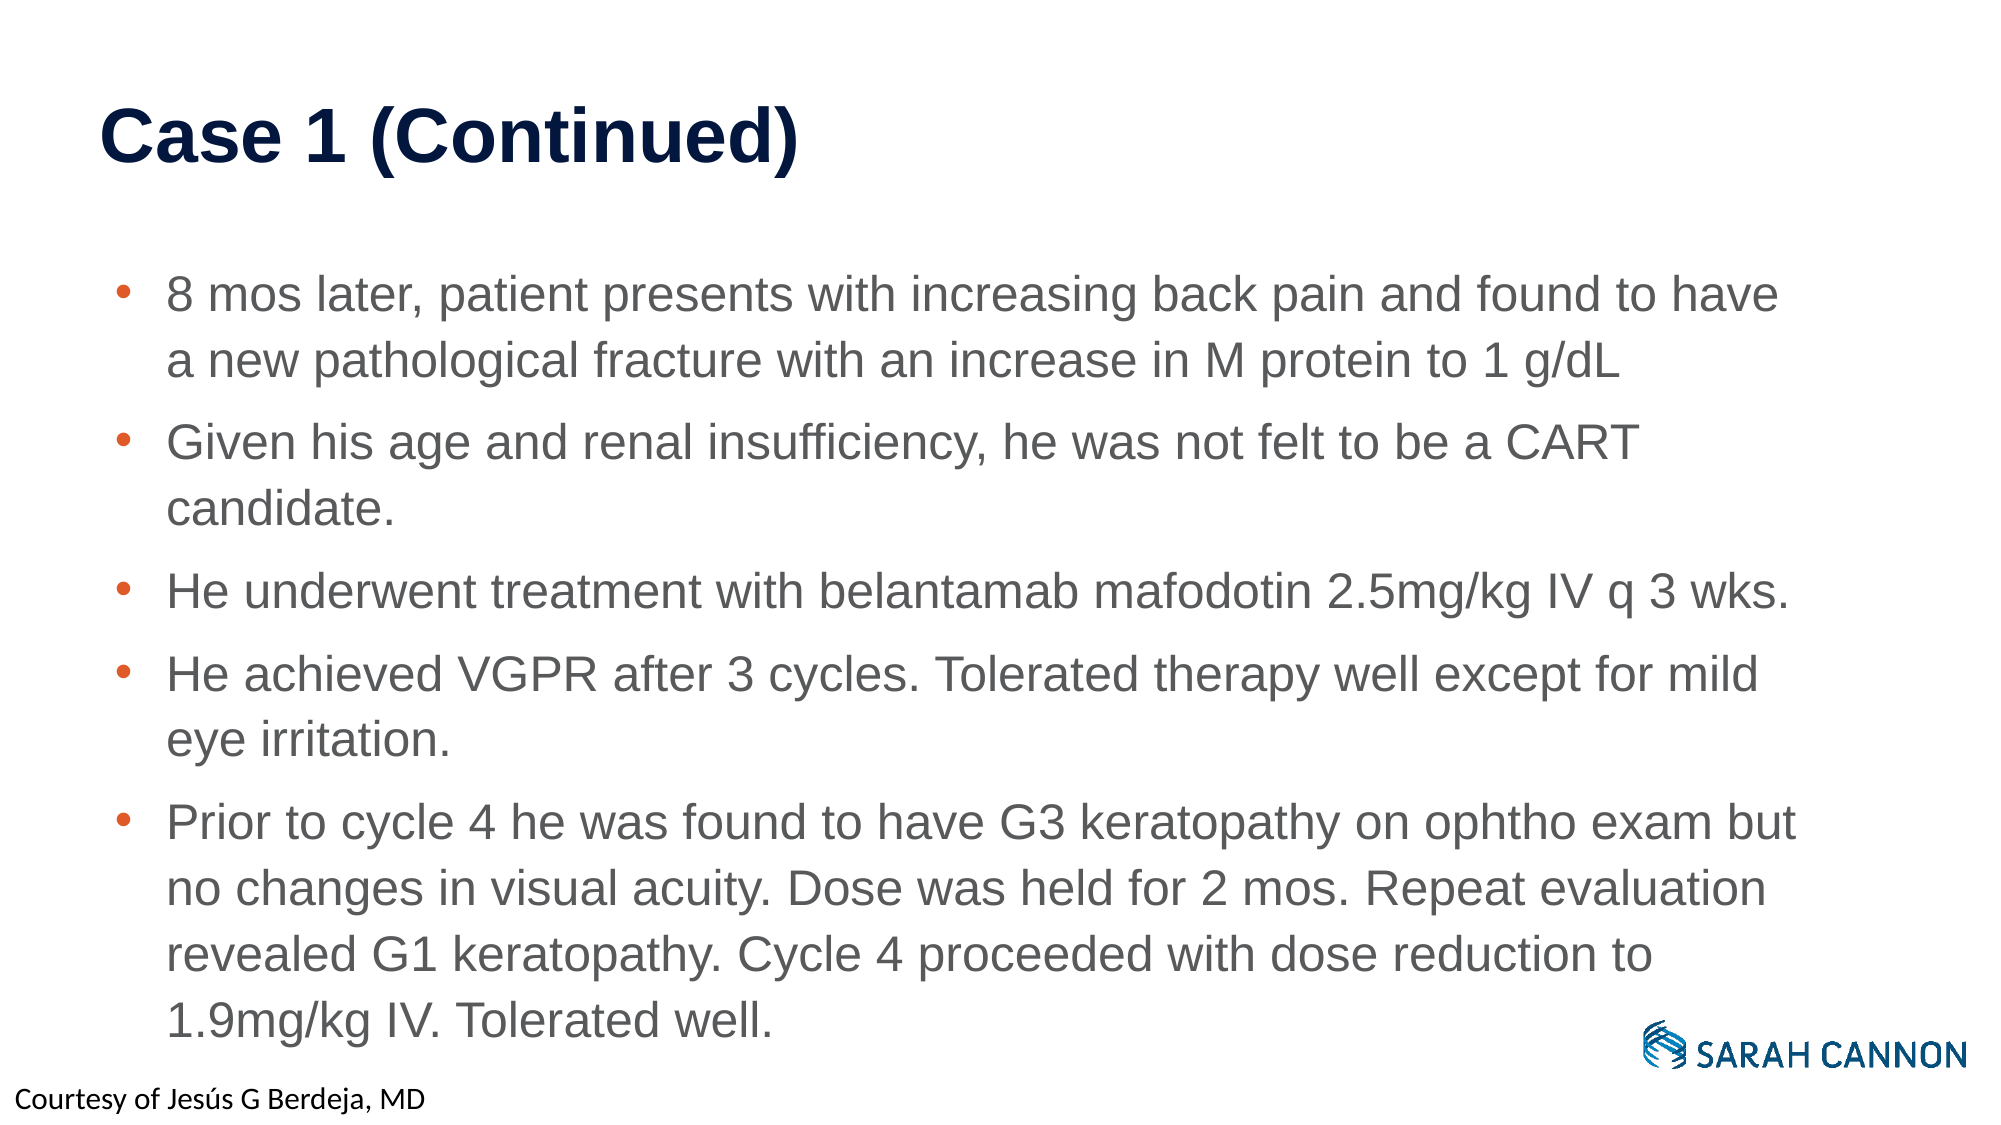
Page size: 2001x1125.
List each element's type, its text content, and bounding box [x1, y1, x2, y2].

list 8 mos later, patient presents with increasing back pain and found to have a new pathological fracture with an increase in M protein to 1 g/dL Given his age and renal insufficiency, he was not felt to be a CART candidate. He underwent treatment with belantamab mafodotin 2.5mg/kg IV q 3 wks. He achieved VGPR after 3 cycles. Tolerated therapy well except for mild eye irritation. Prior to cycle 4 he was found to have G3 keratopathy on ophtho exam but no changes in visual acuity. Dose was held for 2 mos. Repeat evaluation revealed G1 keratopathy. Cycle 4 proceeded with dose reduction to 1.9mg/kg IV. Tolerated well. [99, 247, 1825, 957]
text_box Courtesy of Jesús G Berdeja, MD [0, 1070, 523, 1123]
picture [1643, 1020, 1966, 1079]
title Case 1 (Continued) [99, 0, 1900, 178]
